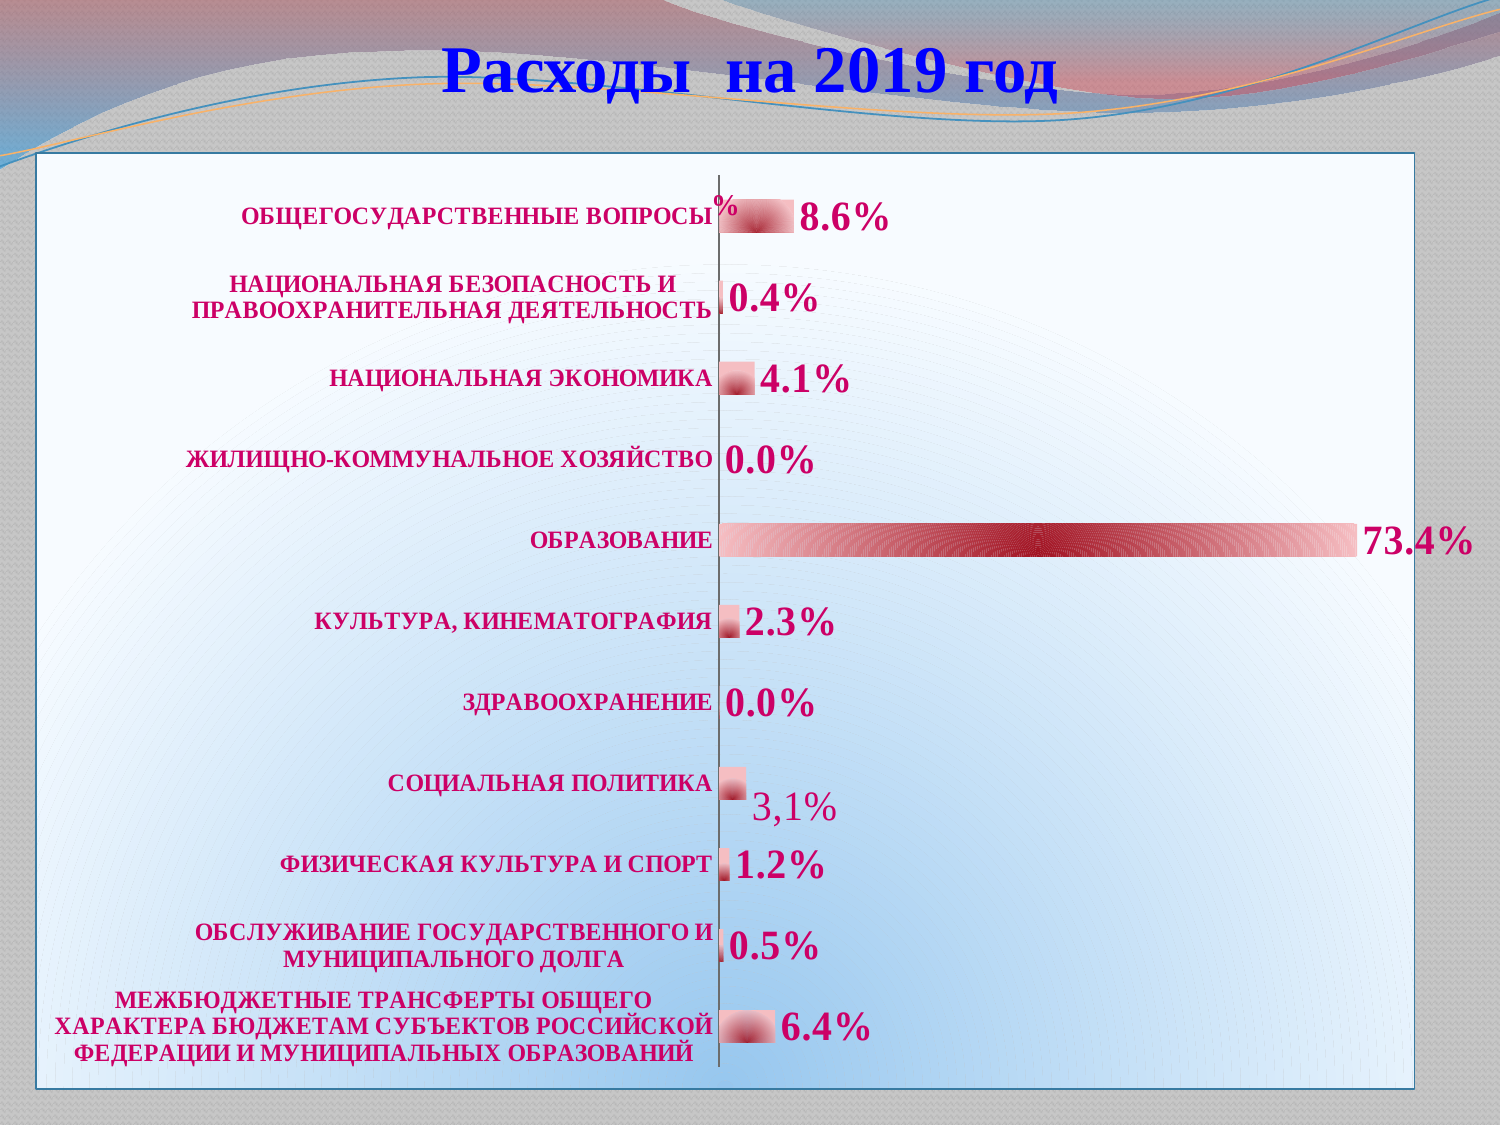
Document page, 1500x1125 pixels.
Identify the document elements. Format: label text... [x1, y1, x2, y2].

title Расходы на 2019 год [0, 35, 1500, 106]
chart [34, 152, 1477, 1091]
